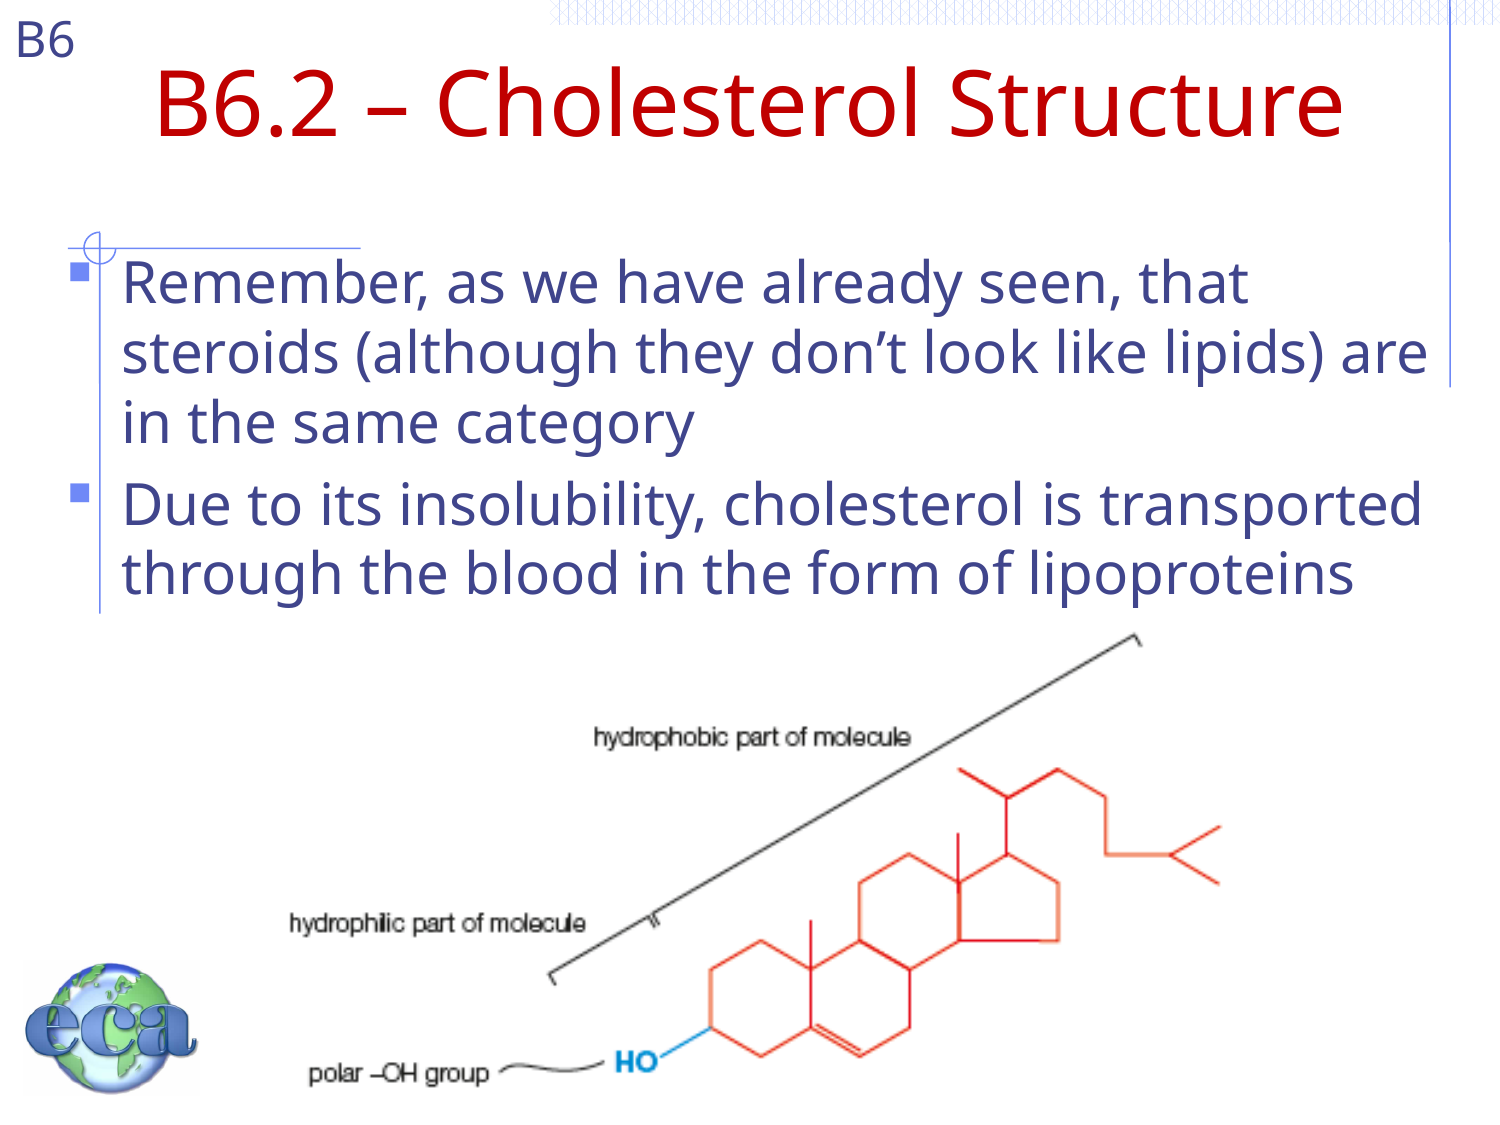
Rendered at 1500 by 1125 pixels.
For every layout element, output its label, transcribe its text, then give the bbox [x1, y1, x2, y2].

title B6.2 – Cholesterol Structure [37, 24, 1463, 163]
list Remember, as we have already seen, that steroids (although they don’t look like lipids) are in the same category Due to its insolubility, cholesterol is transported through the blood in the form of lipoproteins [49, 237, 1463, 976]
picture [23, 960, 200, 1096]
picture [288, 621, 1235, 1090]
